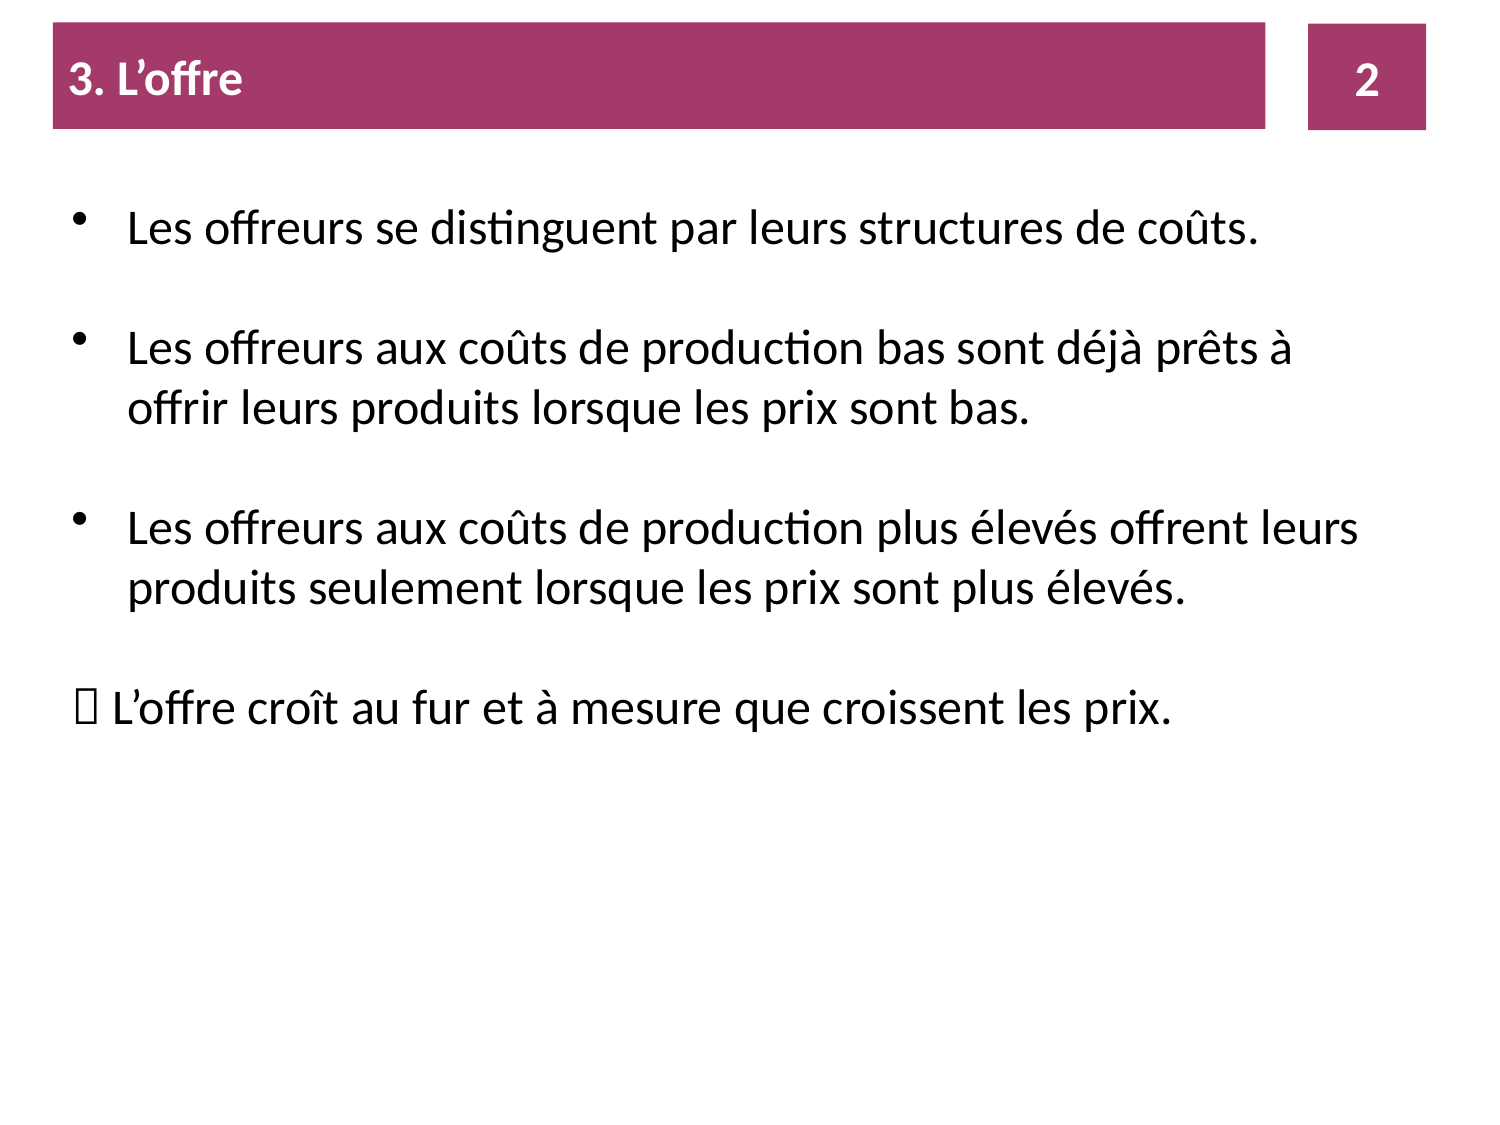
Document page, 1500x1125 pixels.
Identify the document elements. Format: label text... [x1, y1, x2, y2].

text_box 3. L’offre [52, 22, 1266, 129]
text_box Les offreurs se distinguent par leurs structures de coûts. Les offreurs aux coûts de production bas sont déjà prêts à offrir leurs produits lorsque les prix sont bas. Les offreurs aux coûts de production plus élevés offrent leurs produits seulement lorsque les prix sont plus élevés.  L’offre croît au fur et à mesure que croissent les prix. [56, 187, 1418, 743]
text_box 2 [1308, 23, 1427, 131]
